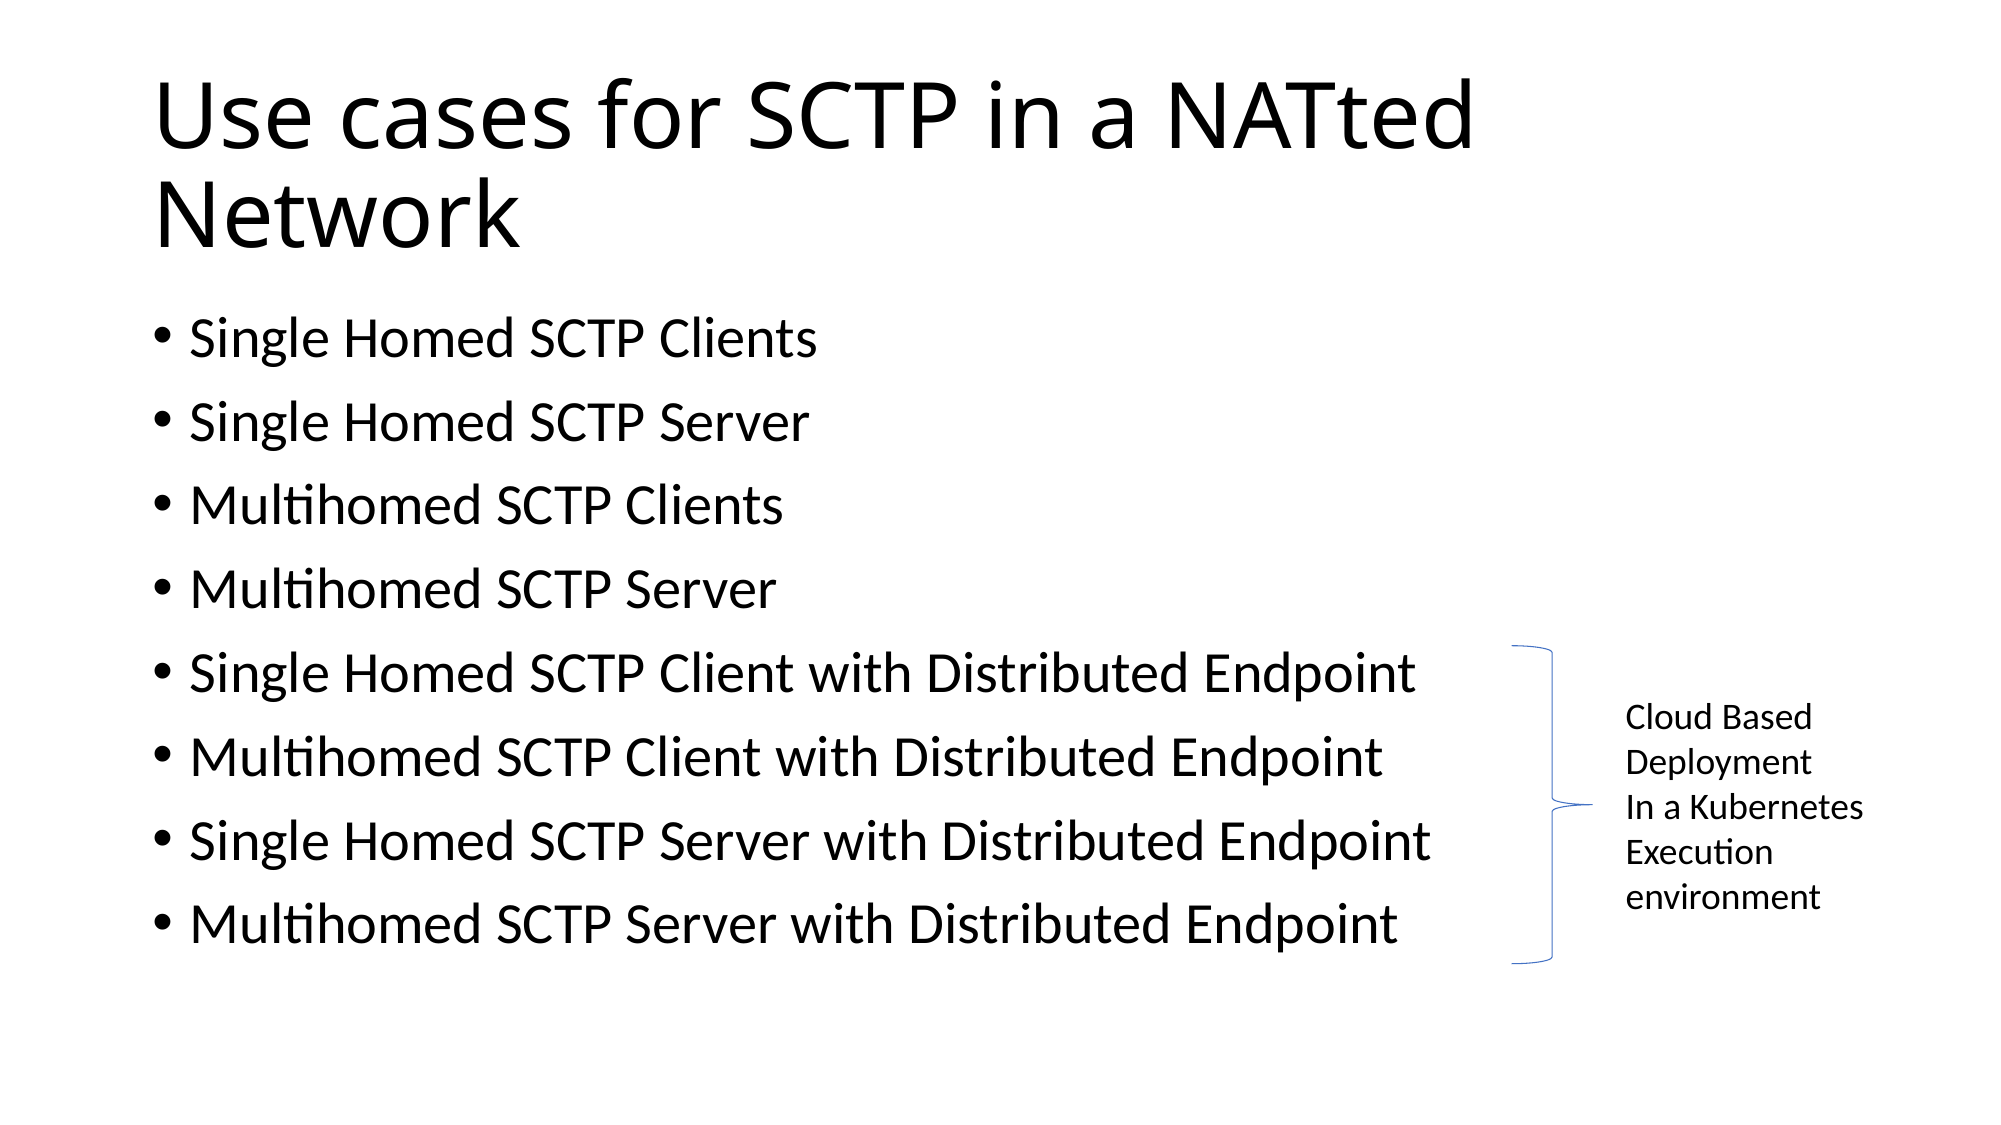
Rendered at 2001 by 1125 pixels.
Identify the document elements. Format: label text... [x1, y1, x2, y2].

text_box Cloud Based Deployment In a Kubernetes Execution environment [1610, 685, 1981, 925]
list Single Homed SCTP Clients Single Homed SCTP Server Multihomed SCTP Clients Multihomed SCTP Server Single Homed SCTP Client with Distributed Endpoint Multihomed SCTP Client with Distributed Endpoint Single Homed SCTP Server with Distributed Endpoint Multihomed SCTP Server with Distributed Endpoint [137, 299, 1485, 1014]
title Use cases for SCTP in a NATted Network [137, 59, 1863, 278]
text_box [1511, 645, 1593, 965]
